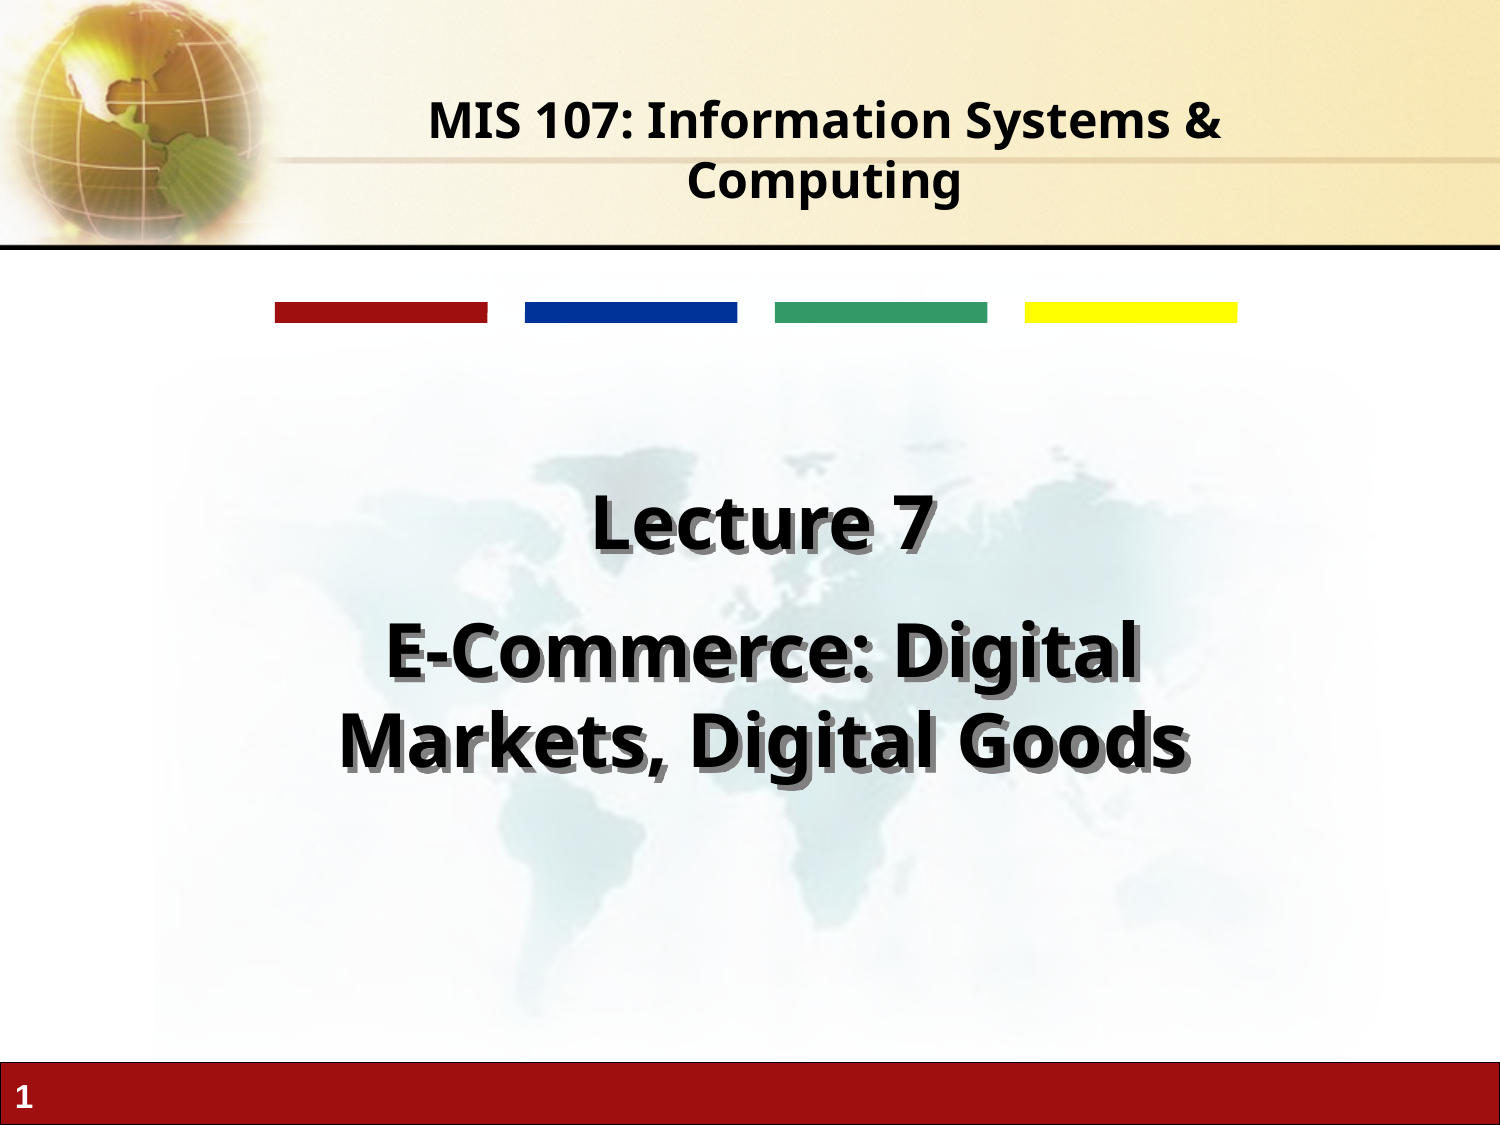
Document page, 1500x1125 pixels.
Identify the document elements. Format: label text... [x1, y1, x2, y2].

text_box MIS 107: Information Systems & Computing [337, 81, 1313, 217]
picture [0, 0, 1500, 1062]
text_box Lecture 7 E-Commerce: Digital Markets, Digital Goods [249, 467, 1275, 790]
